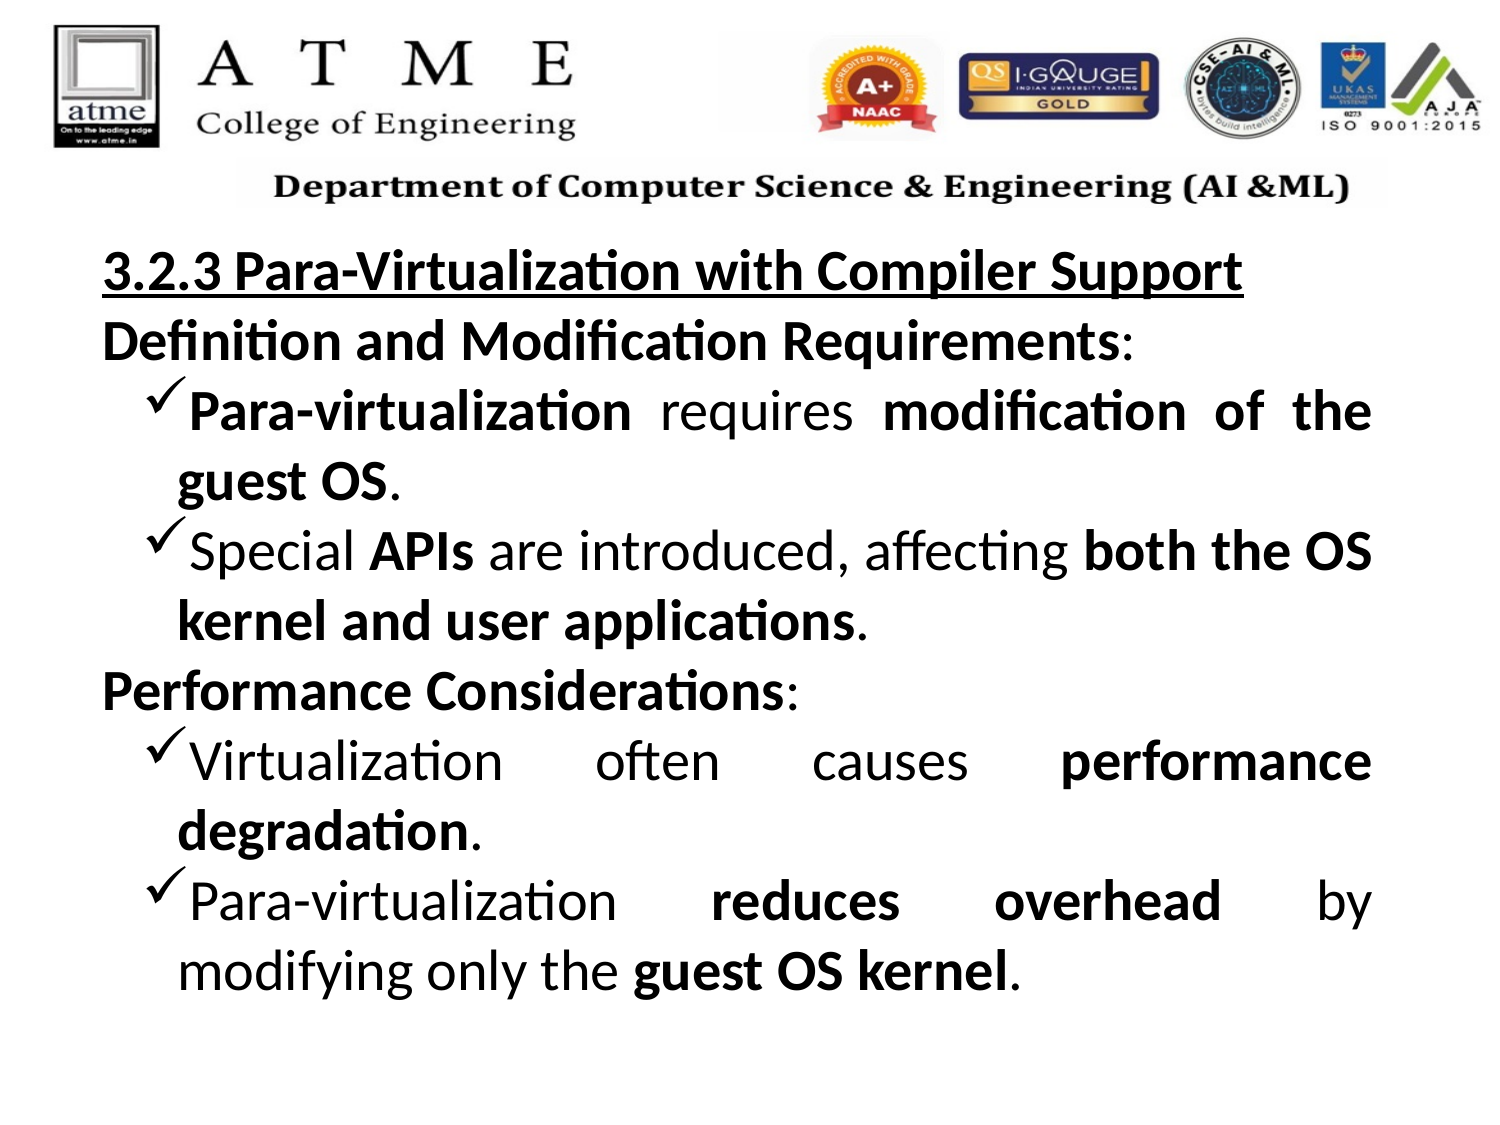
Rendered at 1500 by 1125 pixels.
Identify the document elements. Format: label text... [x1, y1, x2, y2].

picture [24, 0, 1500, 226]
text_box 3.2.3 Para-Virtualization with Compiler Support Definition and Modification Requirements: Para-virtualization requires modification of the guest OS. Special APIs are introduced, affecting both the OS kernel and user applications. Performance Considerations: Virtualization often causes performance degradation. Para-virtualization reduces overhead by modifying only the guest OS kernel. [87, 234, 1388, 1010]
